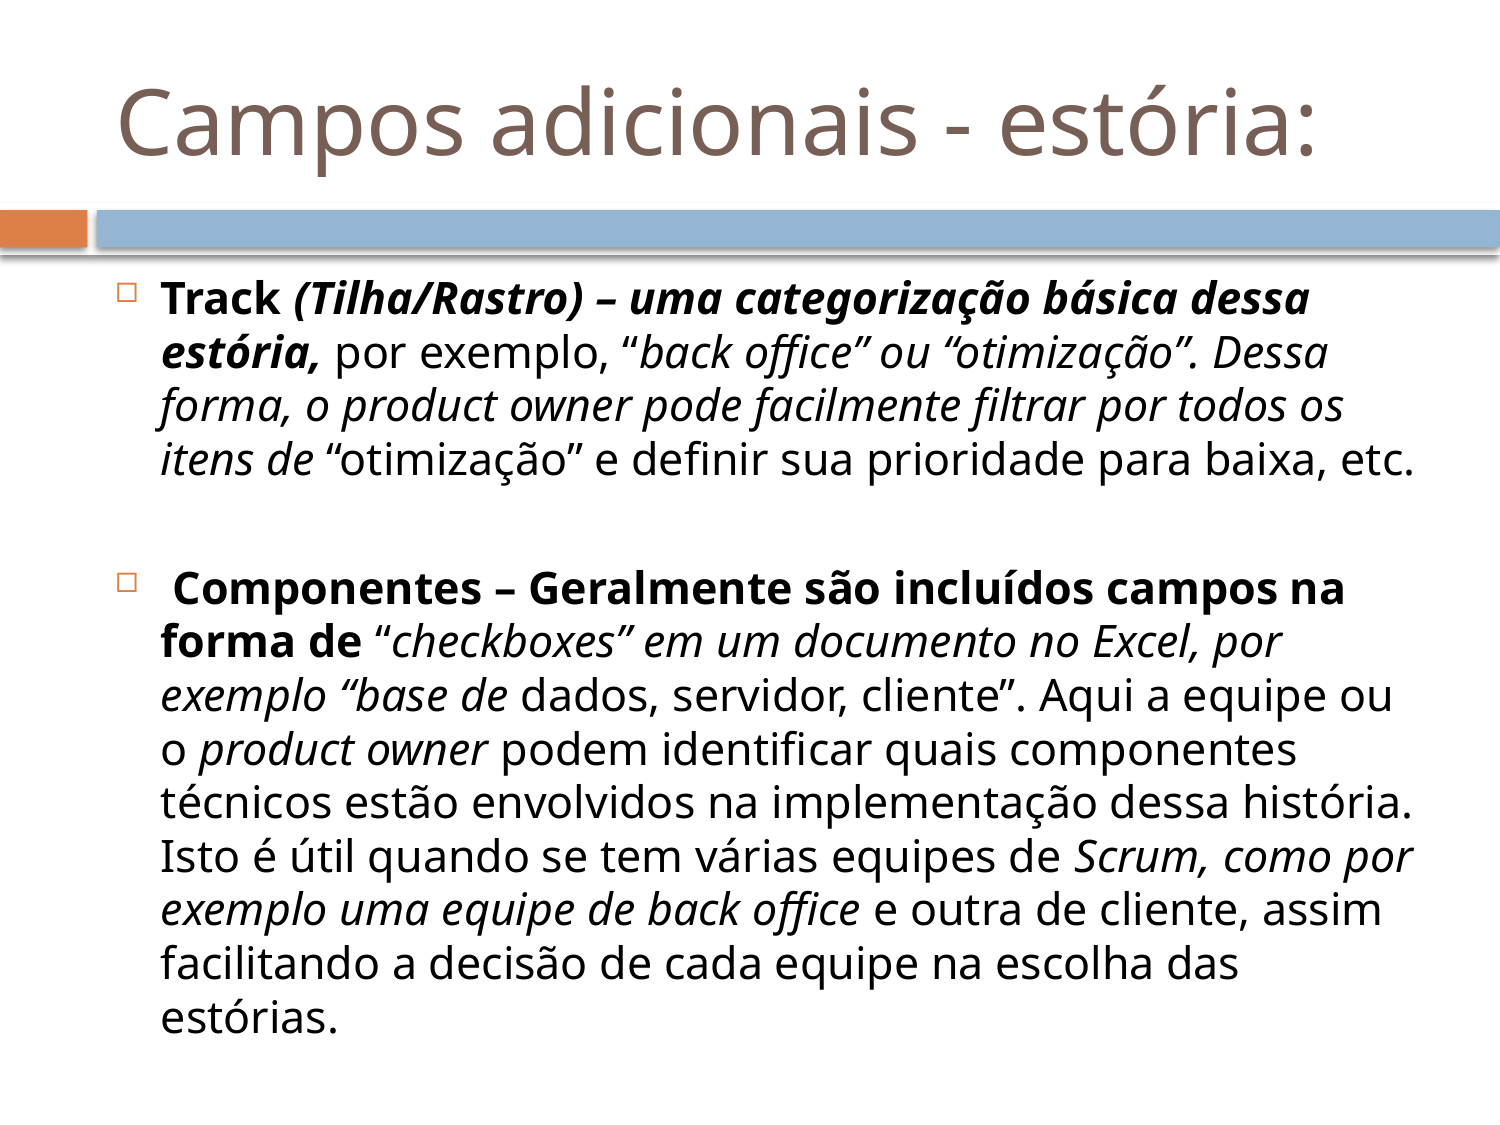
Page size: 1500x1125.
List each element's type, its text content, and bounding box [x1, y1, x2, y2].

list Track (Tilha/Rastro) – uma categorização básica dessa estória, por exemplo, “back office” ou “otimização”. Dessa forma, o product owner pode facilmente filtrar por todos os itens de “otimização” e definir sua prioridade para baixa, etc. Componentes – Geralmente são incluídos campos na forma de “checkboxes” em um documento no Excel, por exemplo “base de dados, servidor, cliente”. Aqui a equipe ou o product owner podem identificar quais componentes técnicos estão envolvidos na implementação dessa história. Isto é útil quando se tem várias equipes de Scrum, como por exemplo uma equipe de back office e outra de cliente, assim facilitando a decisão de cada equipe na escolha das estórias. [100, 262, 1438, 1094]
title Campos adicionais - estória: [100, 37, 1438, 200]
